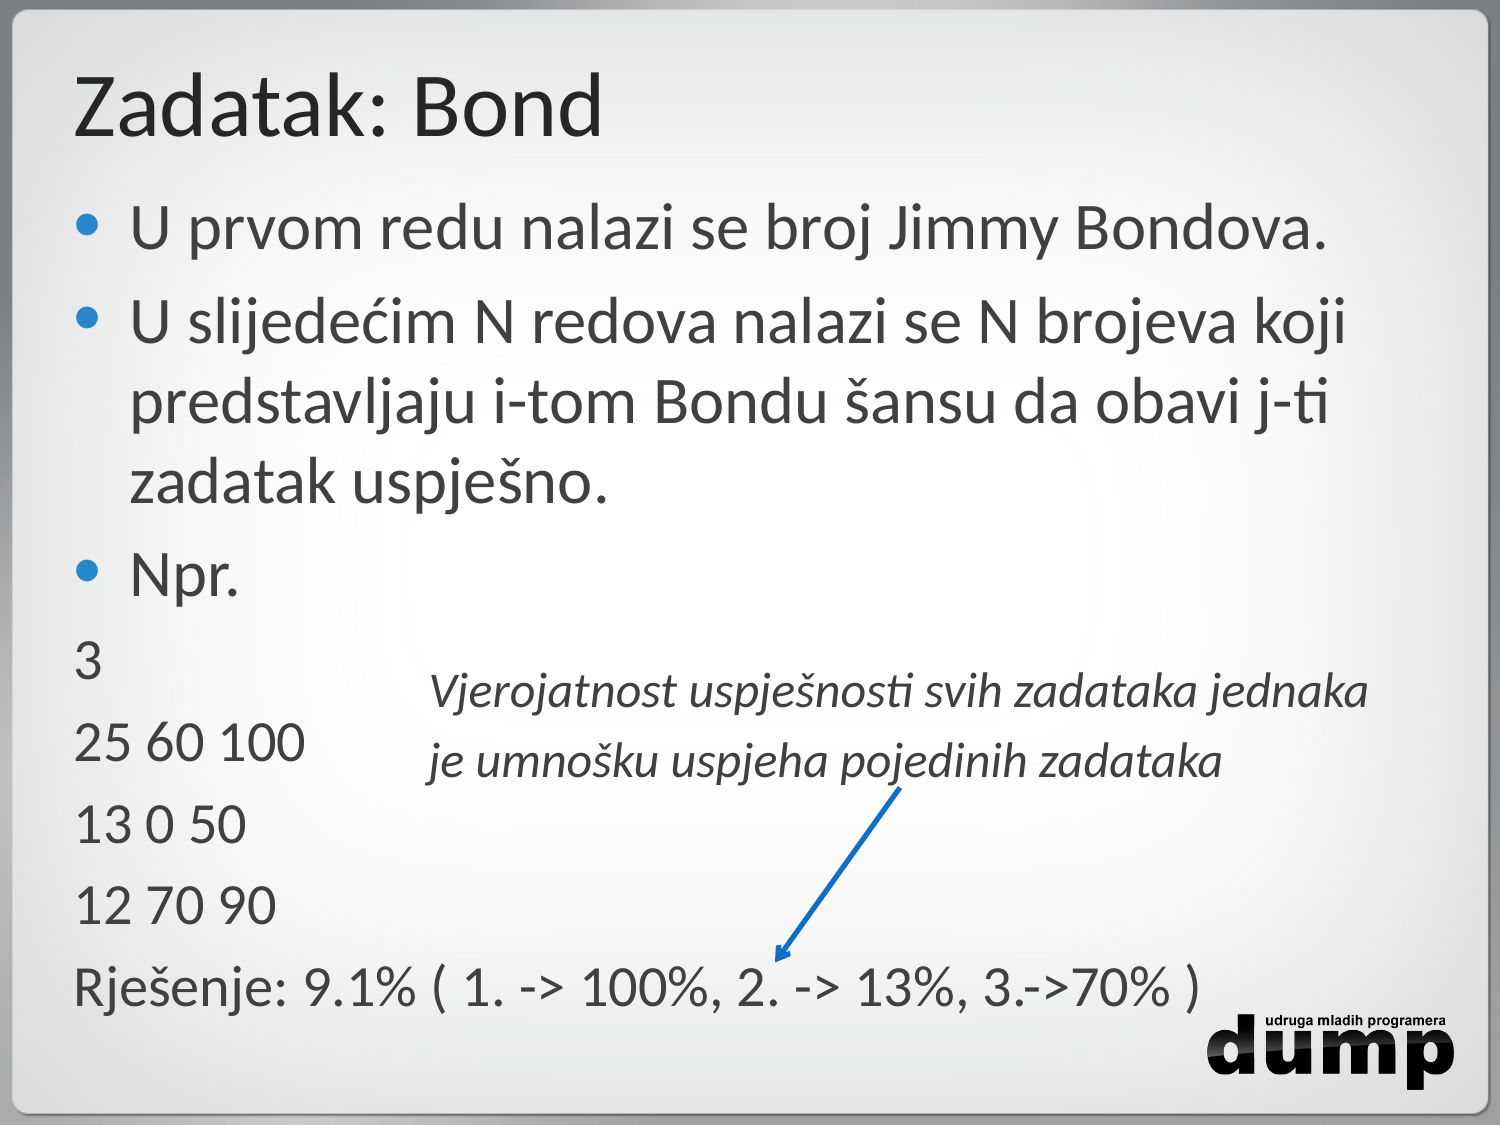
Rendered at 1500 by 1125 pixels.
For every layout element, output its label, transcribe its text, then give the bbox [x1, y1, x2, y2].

text_box Vjerojatnost uspješnosti svih zadataka jednaka je umnošku uspjeha pojedinih zadataka [413, 650, 1397, 795]
picture [0, 0, 1500, 1125]
title Zadatak: Bond [58, 23, 1425, 175]
list U prvom redu nalazi se broj Jimmy Bondova. U slijedećim N redova nalazi se N brojeva koji predstavljaju i-tom Bondu šansu da obavi j-ti zadatak uspješno. Npr. 3 25 60 100 13 0 50 12 70 90 Rješenje: 9.1% ( 1. -> 100%, 2. -> 13%, 3.->70% ) [58, 175, 1426, 986]
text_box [749, 812, 926, 938]
